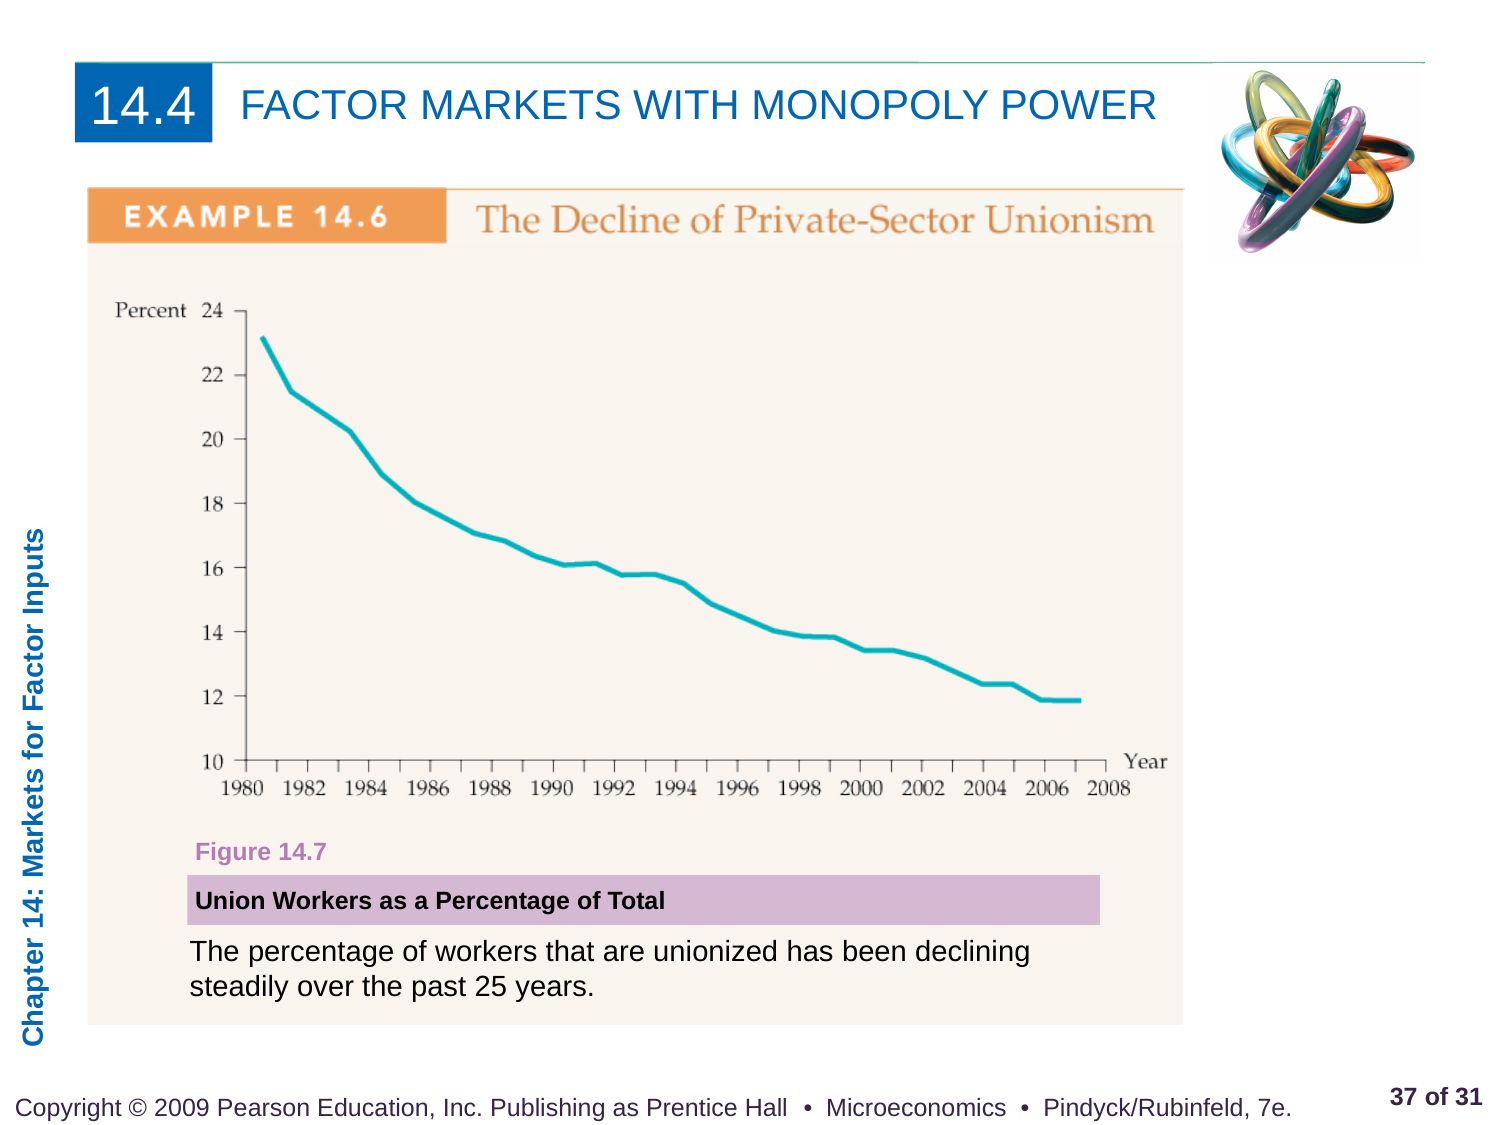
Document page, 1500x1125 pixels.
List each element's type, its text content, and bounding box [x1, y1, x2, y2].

picture [1212, 63, 1422, 263]
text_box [1420, 62, 1426, 69]
picture [99, 274, 1204, 863]
text_box The percentage of workers that are unionized has been declining steadily over the past 25 years. [174, 924, 1088, 1000]
text_box Union Workers as a Percentage of Total [187, 875, 1100, 925]
picture [87, 187, 1185, 251]
text_box [87, 257, 1183, 1025]
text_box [74, 62, 1213, 143]
